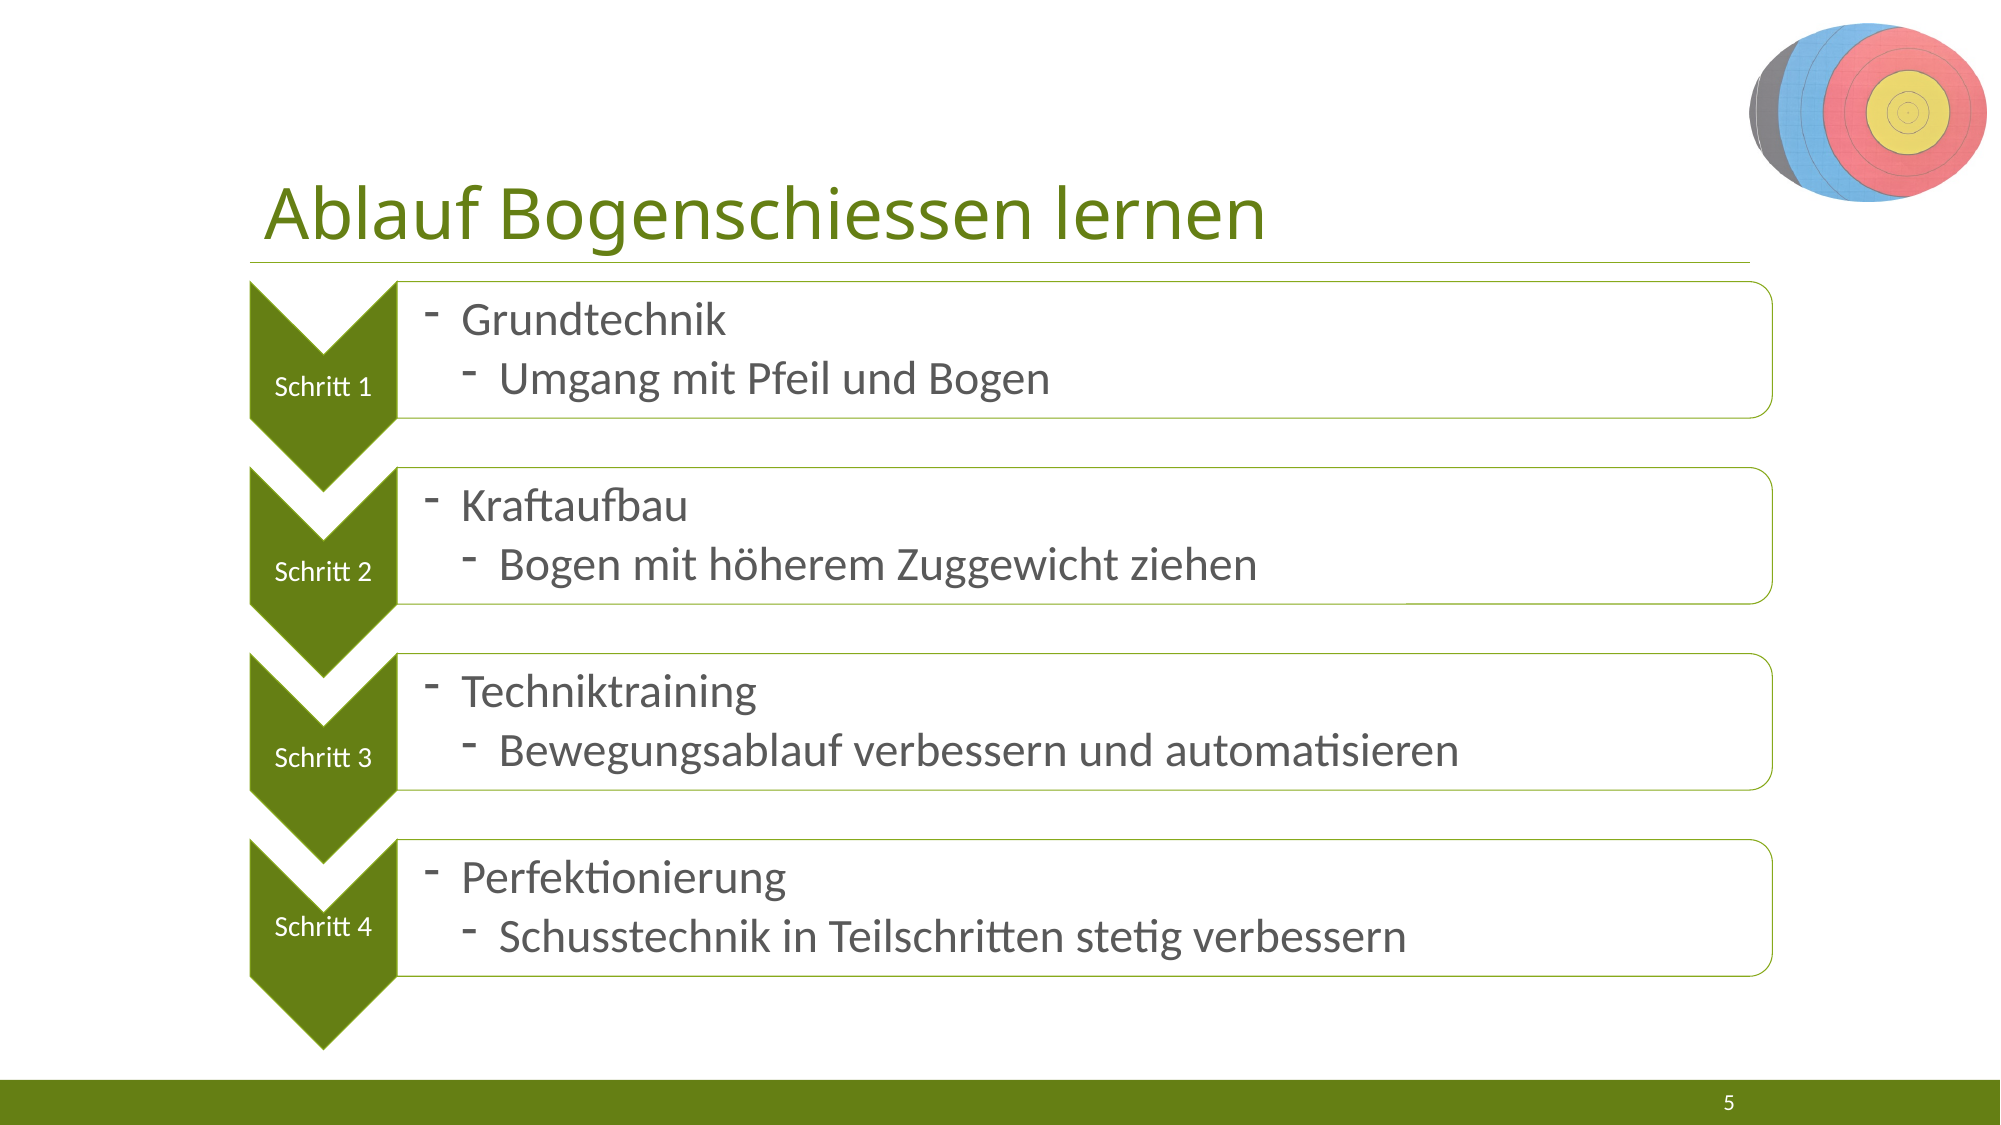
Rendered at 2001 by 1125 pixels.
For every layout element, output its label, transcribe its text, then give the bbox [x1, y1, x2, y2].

title Ablauf Bogenschiessen lernen [249, 75, 1750, 263]
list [249, 281, 1773, 1050]
slide_number 5 [1623, 1082, 1750, 1121]
